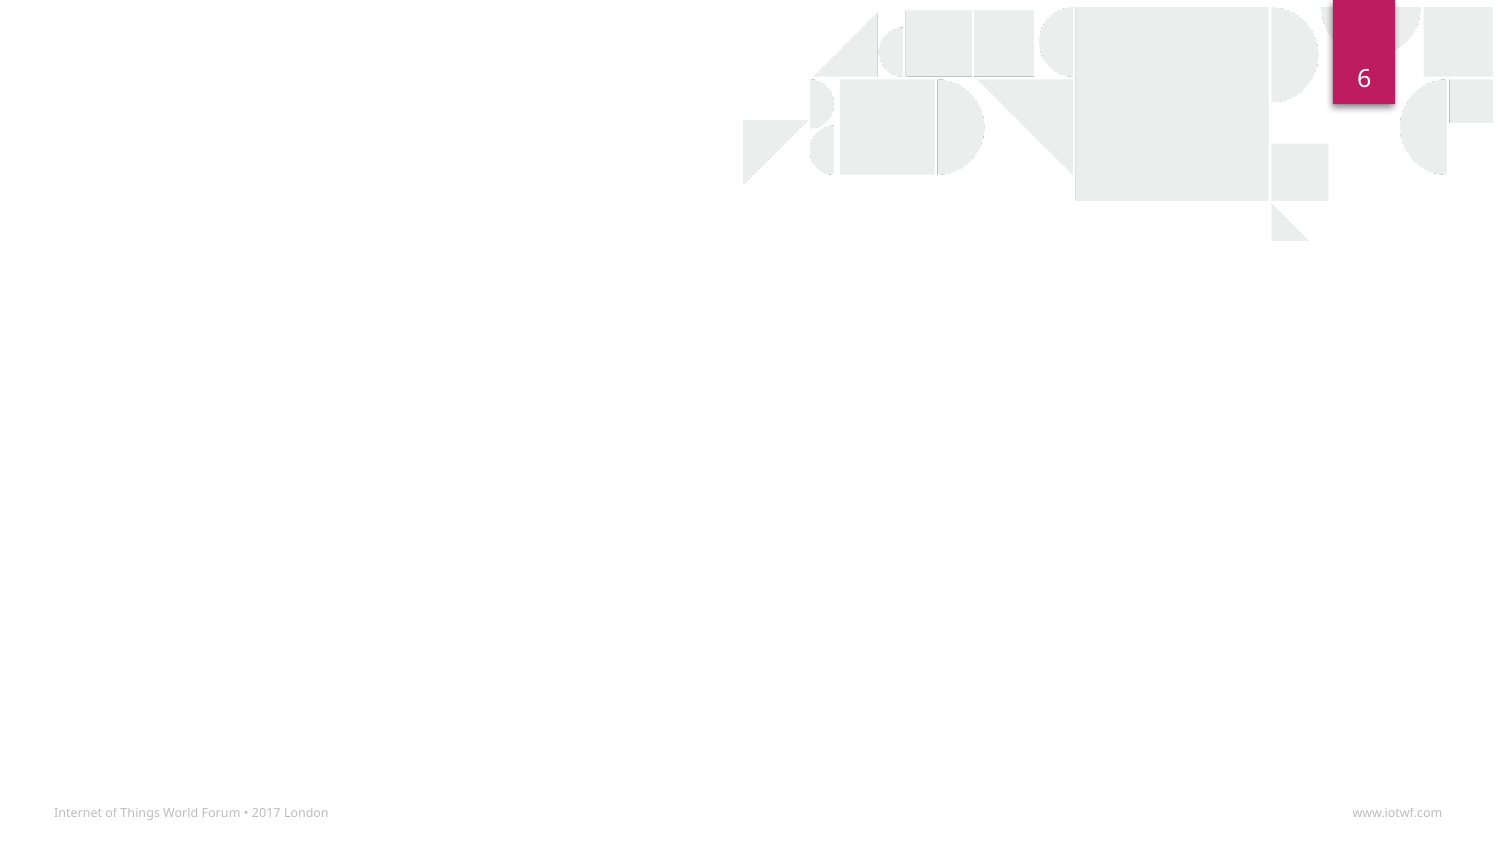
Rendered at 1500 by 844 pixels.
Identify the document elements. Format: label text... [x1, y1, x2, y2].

slide_number 6 [1312, 9, 1416, 105]
picture [743, 7, 1495, 241]
